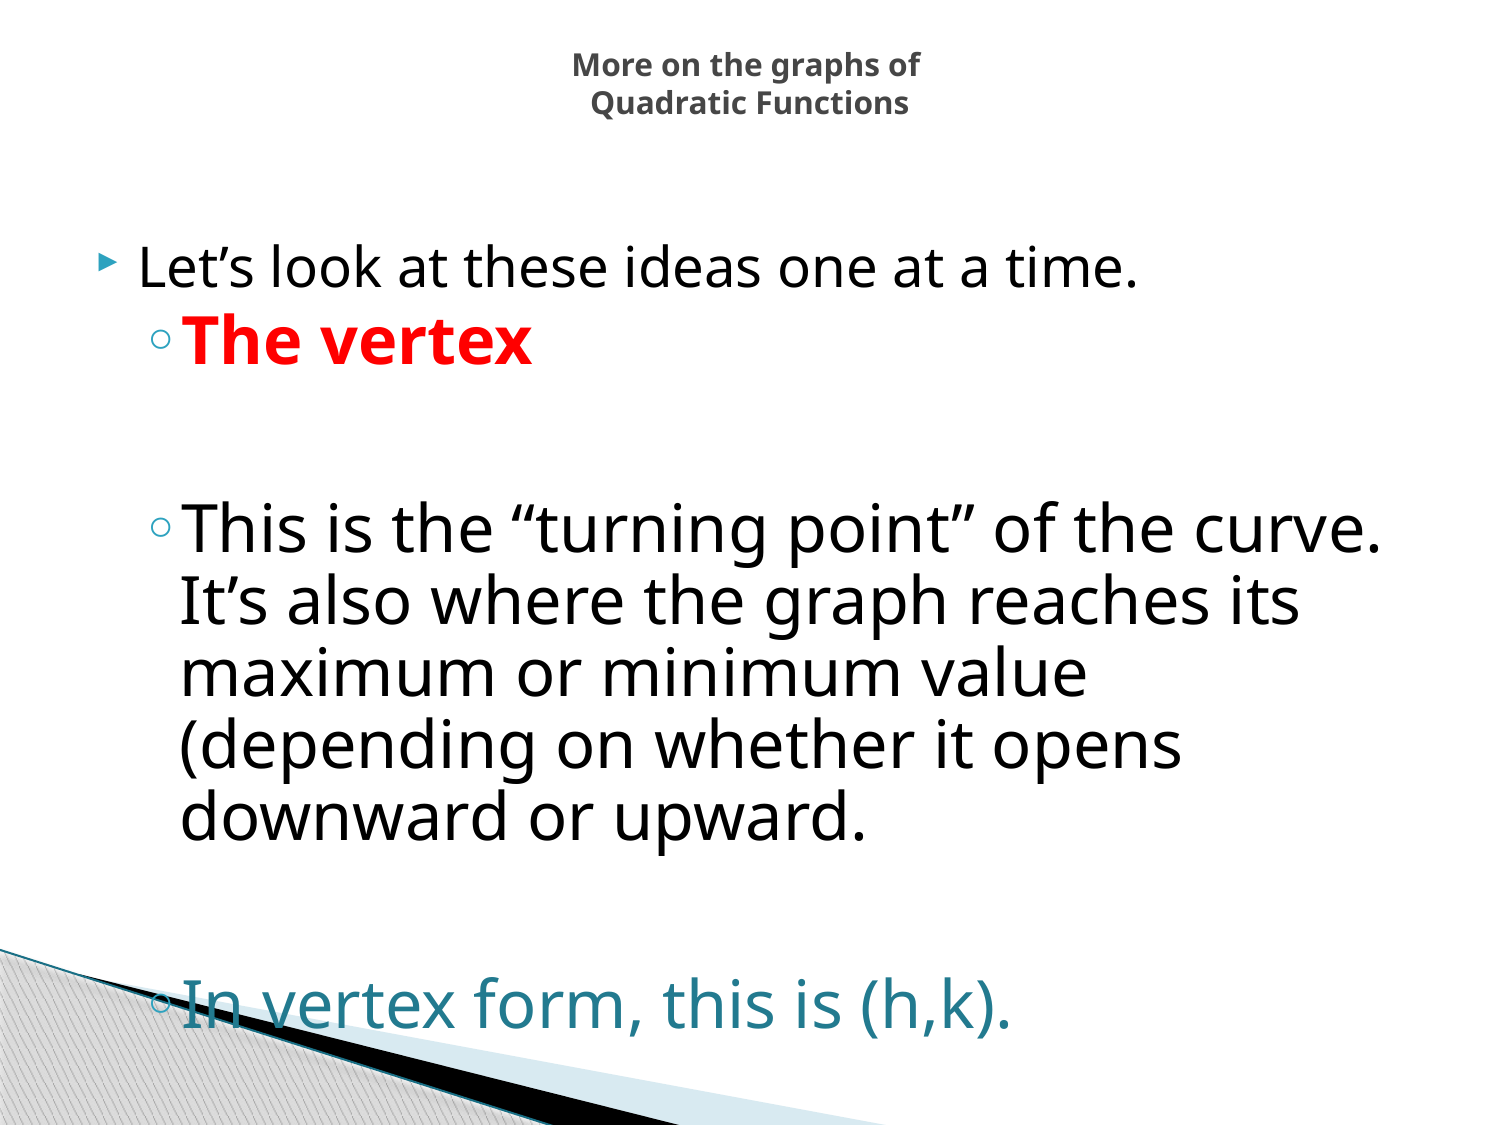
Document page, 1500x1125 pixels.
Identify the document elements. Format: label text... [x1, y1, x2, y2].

list Let’s look at these ideas one at a time. The vertex This is the “turning point” of the curve. It’s also where the graph reaches its maximum or minimum value (depending on whether it opens downward or upward. In vertex form, this is (h,k). [62, 231, 1438, 1056]
title More on the graphs of Quadratic Functions [62, 37, 1438, 129]
